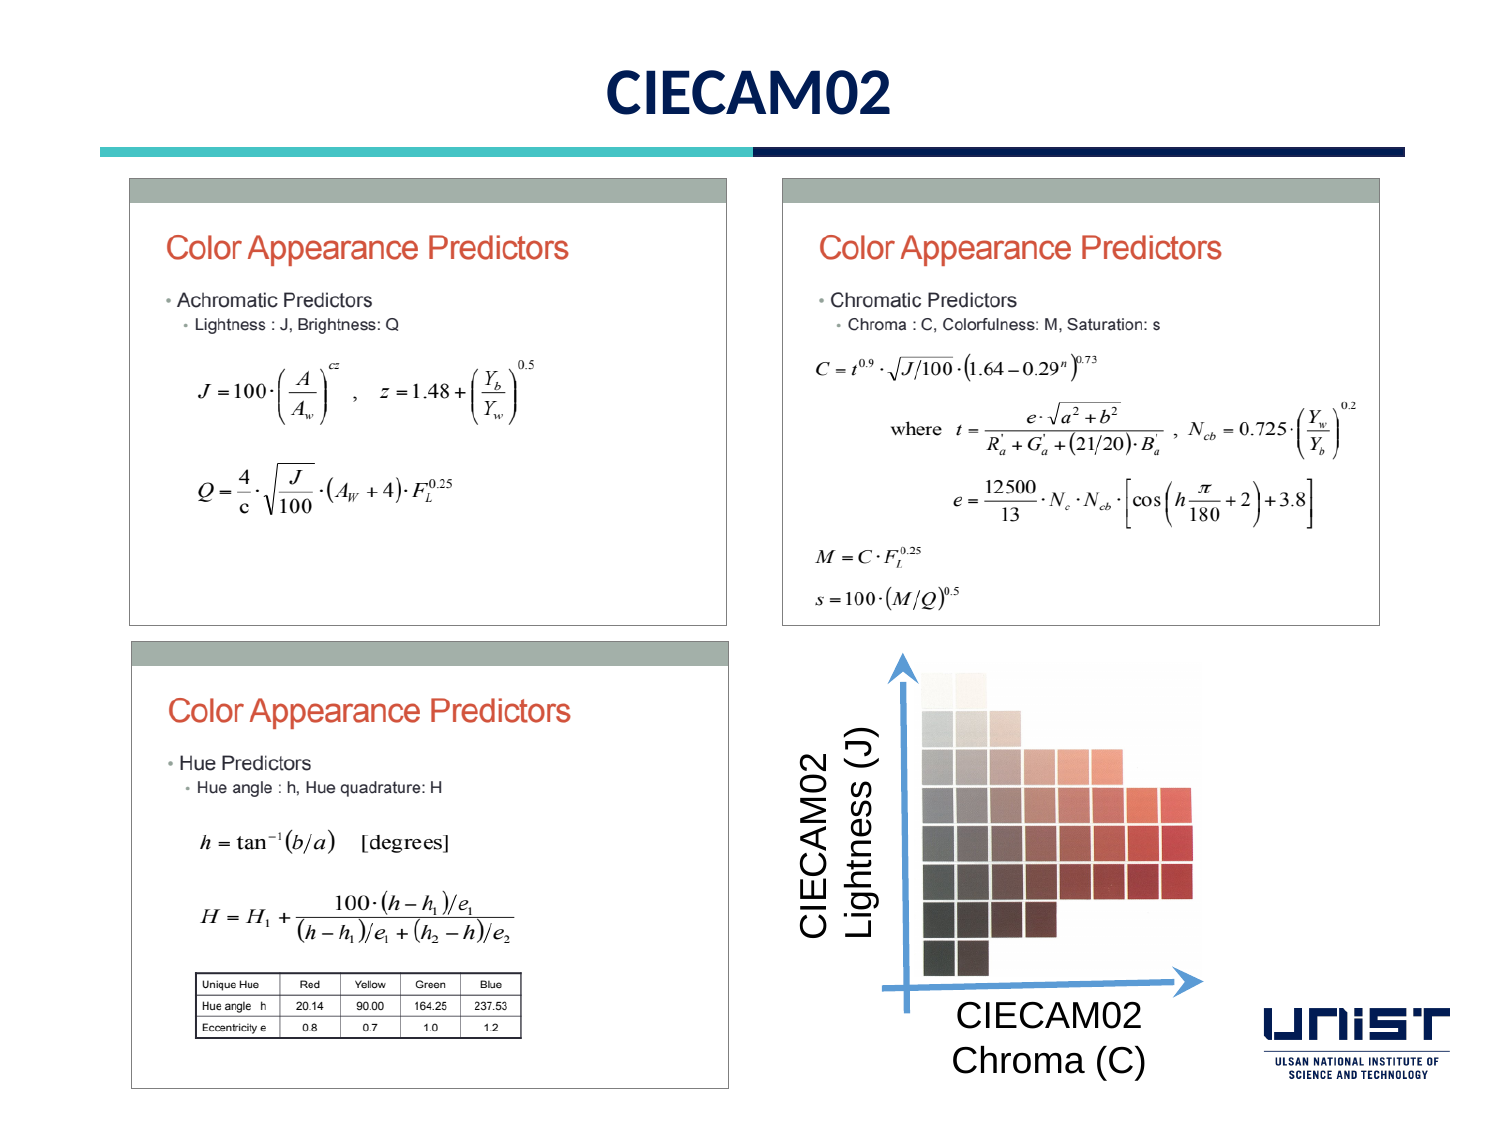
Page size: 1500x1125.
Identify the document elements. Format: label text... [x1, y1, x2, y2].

picture [914, 661, 1202, 977]
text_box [100, 148, 1404, 156]
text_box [907, 981, 1204, 989]
title CIECAM02 [103, 157, 1397, 163]
title CIECAM02 [103, 24, 1397, 147]
picture [782, 178, 1380, 626]
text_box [902, 652, 907, 1014]
text_box CIECAM02 Chroma (C) [936, 989, 1162, 1089]
text_box CIECAM02 Lightness (J) [781, 711, 886, 956]
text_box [881, 981, 902, 989]
picture [131, 641, 729, 1089]
picture [129, 178, 727, 626]
picture [1261, 1003, 1454, 1082]
